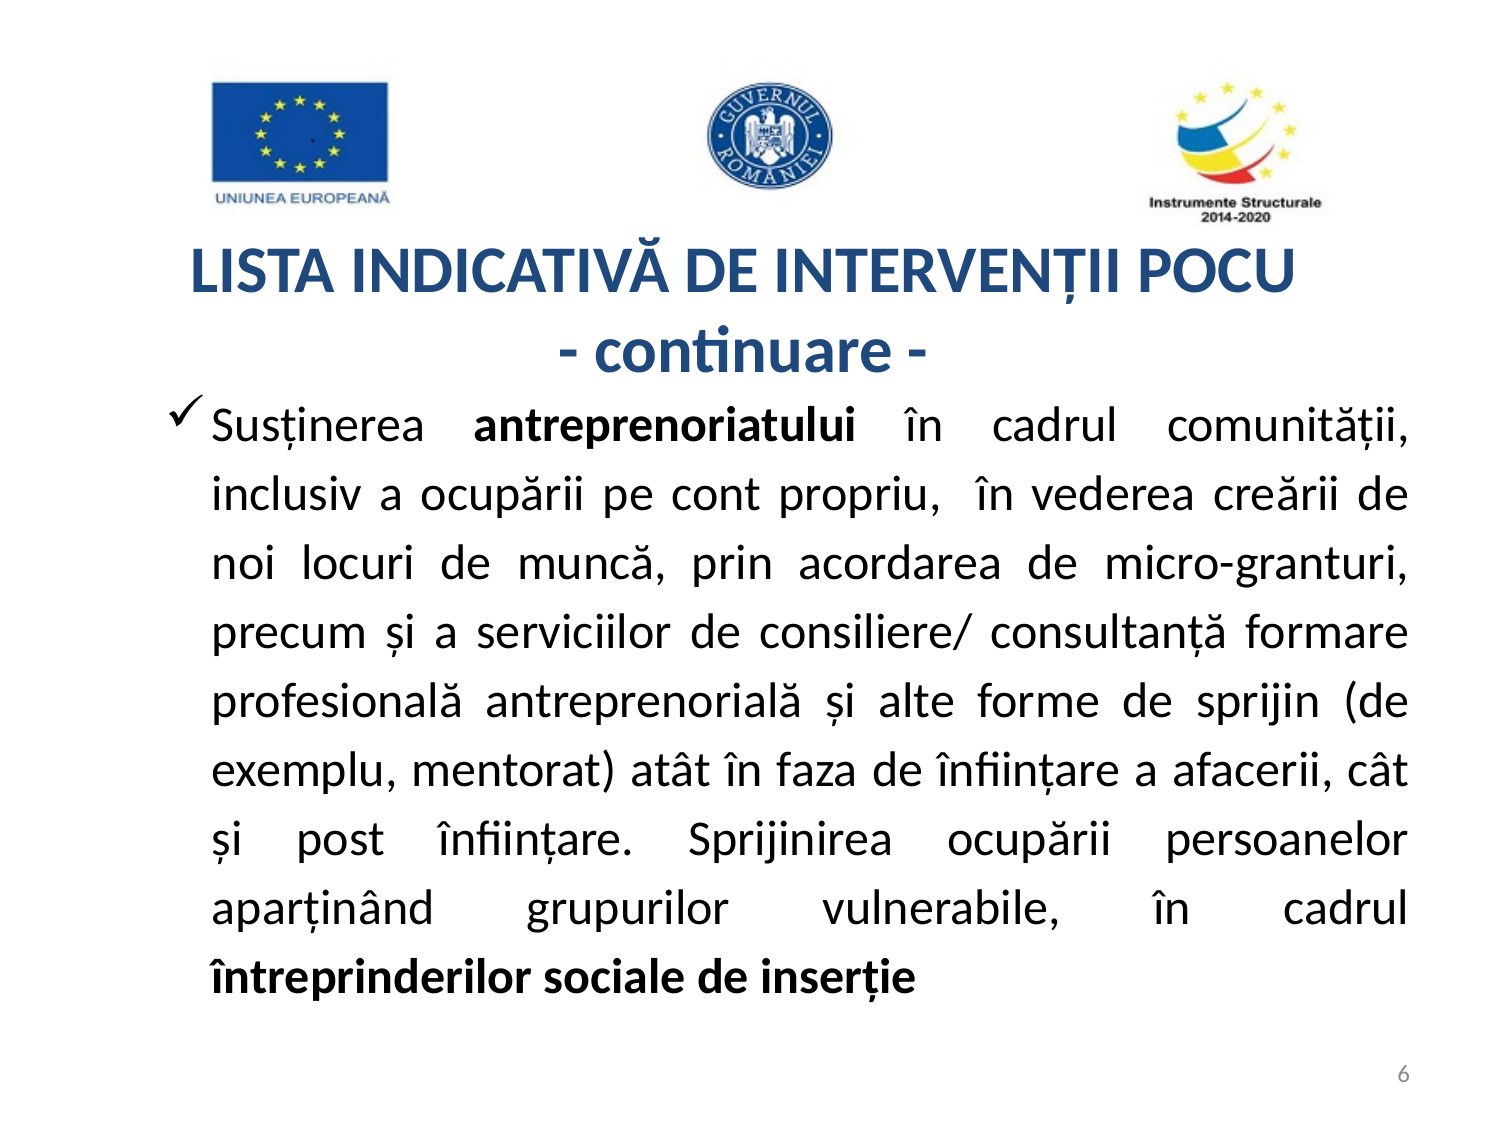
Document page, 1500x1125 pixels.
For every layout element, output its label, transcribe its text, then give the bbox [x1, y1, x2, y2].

title LISTA INDICATIVĂ DE INTERVENȚII POCU - continuare - [62, 237, 1425, 375]
slide_number 6 [1074, 1042, 1425, 1103]
list Susţinerea antreprenoriatului în cadrul comunităţii, inclusiv a ocupării pe cont propriu, în vederea creării de noi locuri de muncă, prin acordarea de micro-granturi, precum și a serviciilor de consiliere/ consultanță formare profesională antreprenorială şi alte forme de sprijin (de exemplu, mentorat) atât în faza de înființare a afacerii, cât și post înființare. Sprijinirea ocupării persoanelor aparținând grupurilor vulnerabile, în cadrul întreprinderilor sociale de inserție [75, 375, 1425, 1038]
picture [75, 37, 1425, 237]
